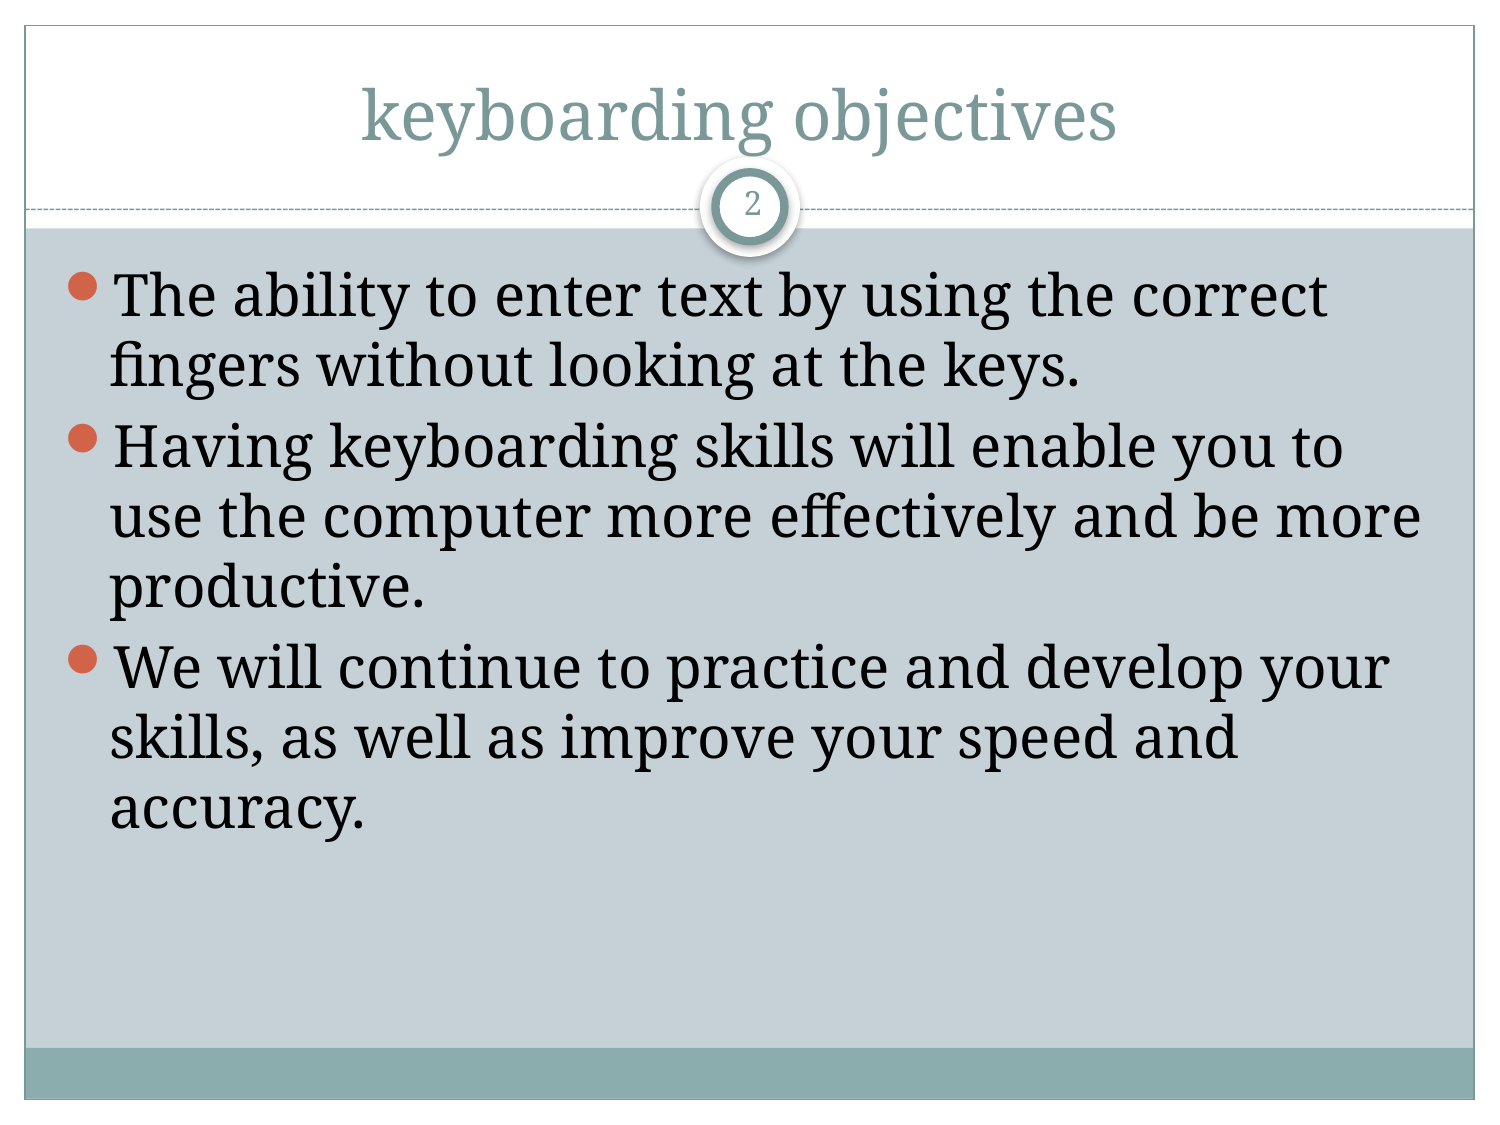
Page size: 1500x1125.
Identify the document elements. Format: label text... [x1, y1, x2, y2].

title keyboarding objectives [49, 37, 1450, 162]
slide_number 2 [715, 168, 791, 241]
list The ability to enter text by using the correct fingers without looking at the keys. Having keyboarding skills will enable you to use the computer more effectively and be more productive. We will continue to practice and develop your skills, as well as improve your speed and accuracy. [49, 250, 1445, 1001]
